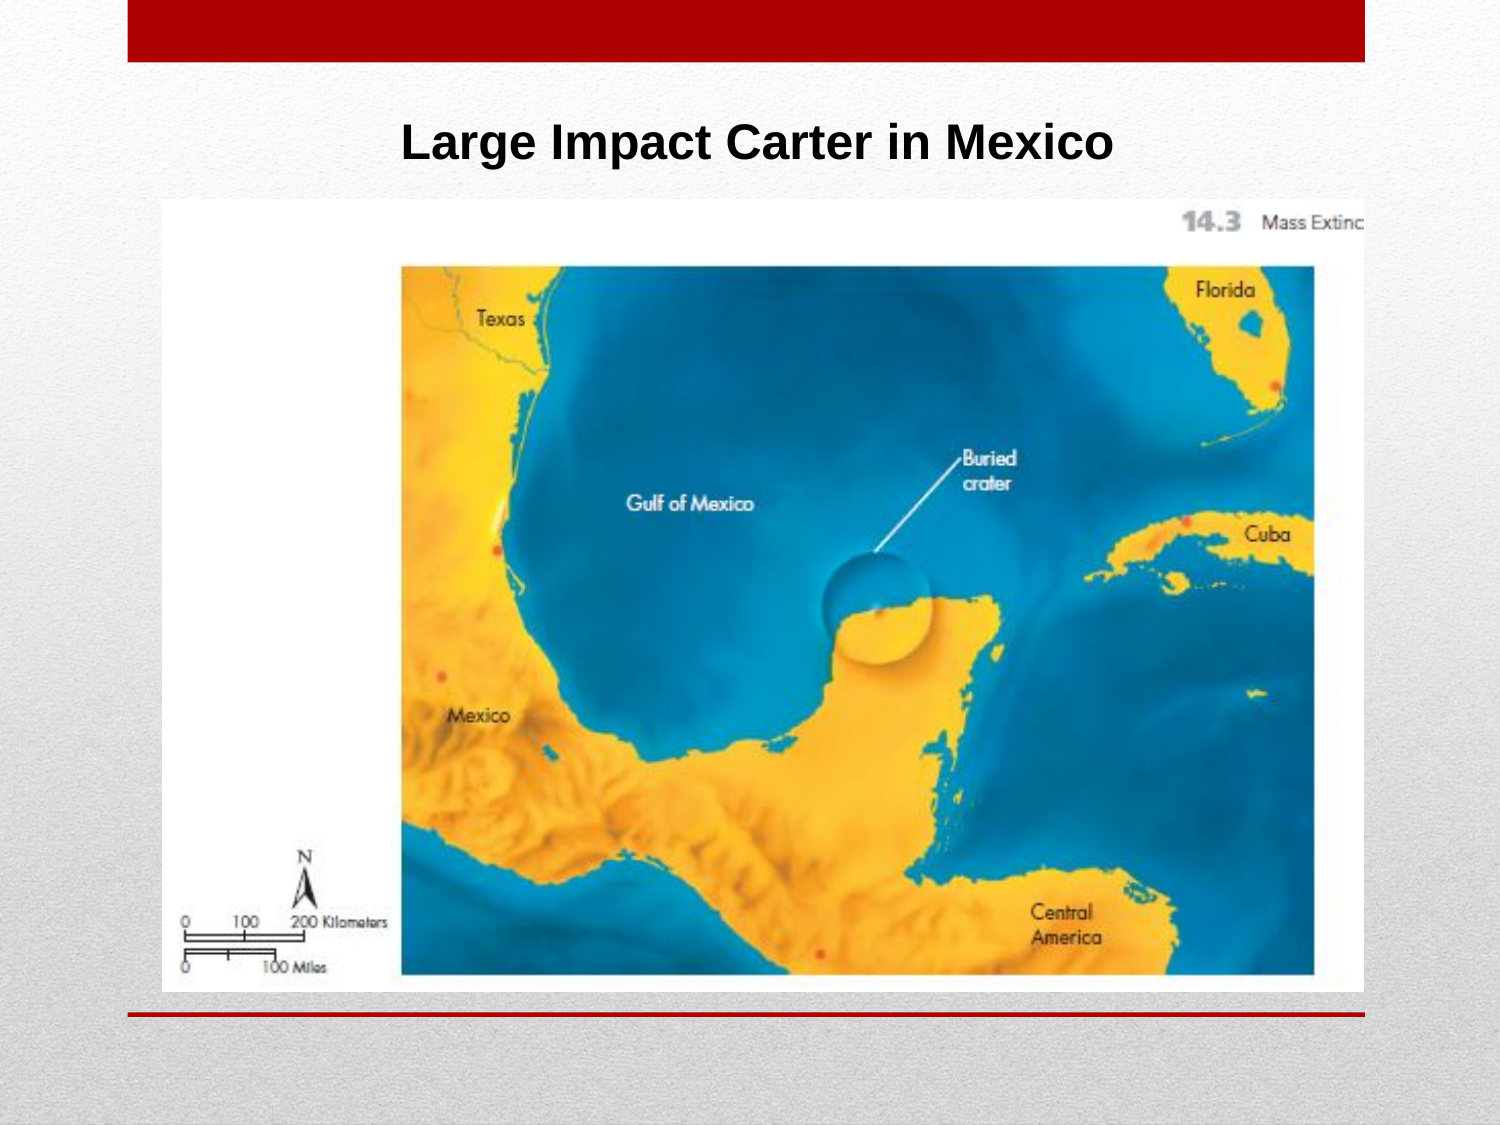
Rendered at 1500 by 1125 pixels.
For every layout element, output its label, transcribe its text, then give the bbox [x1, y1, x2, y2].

text_box Large Impact Carter in Mexico [385, 102, 1131, 178]
picture [161, 199, 1365, 993]
